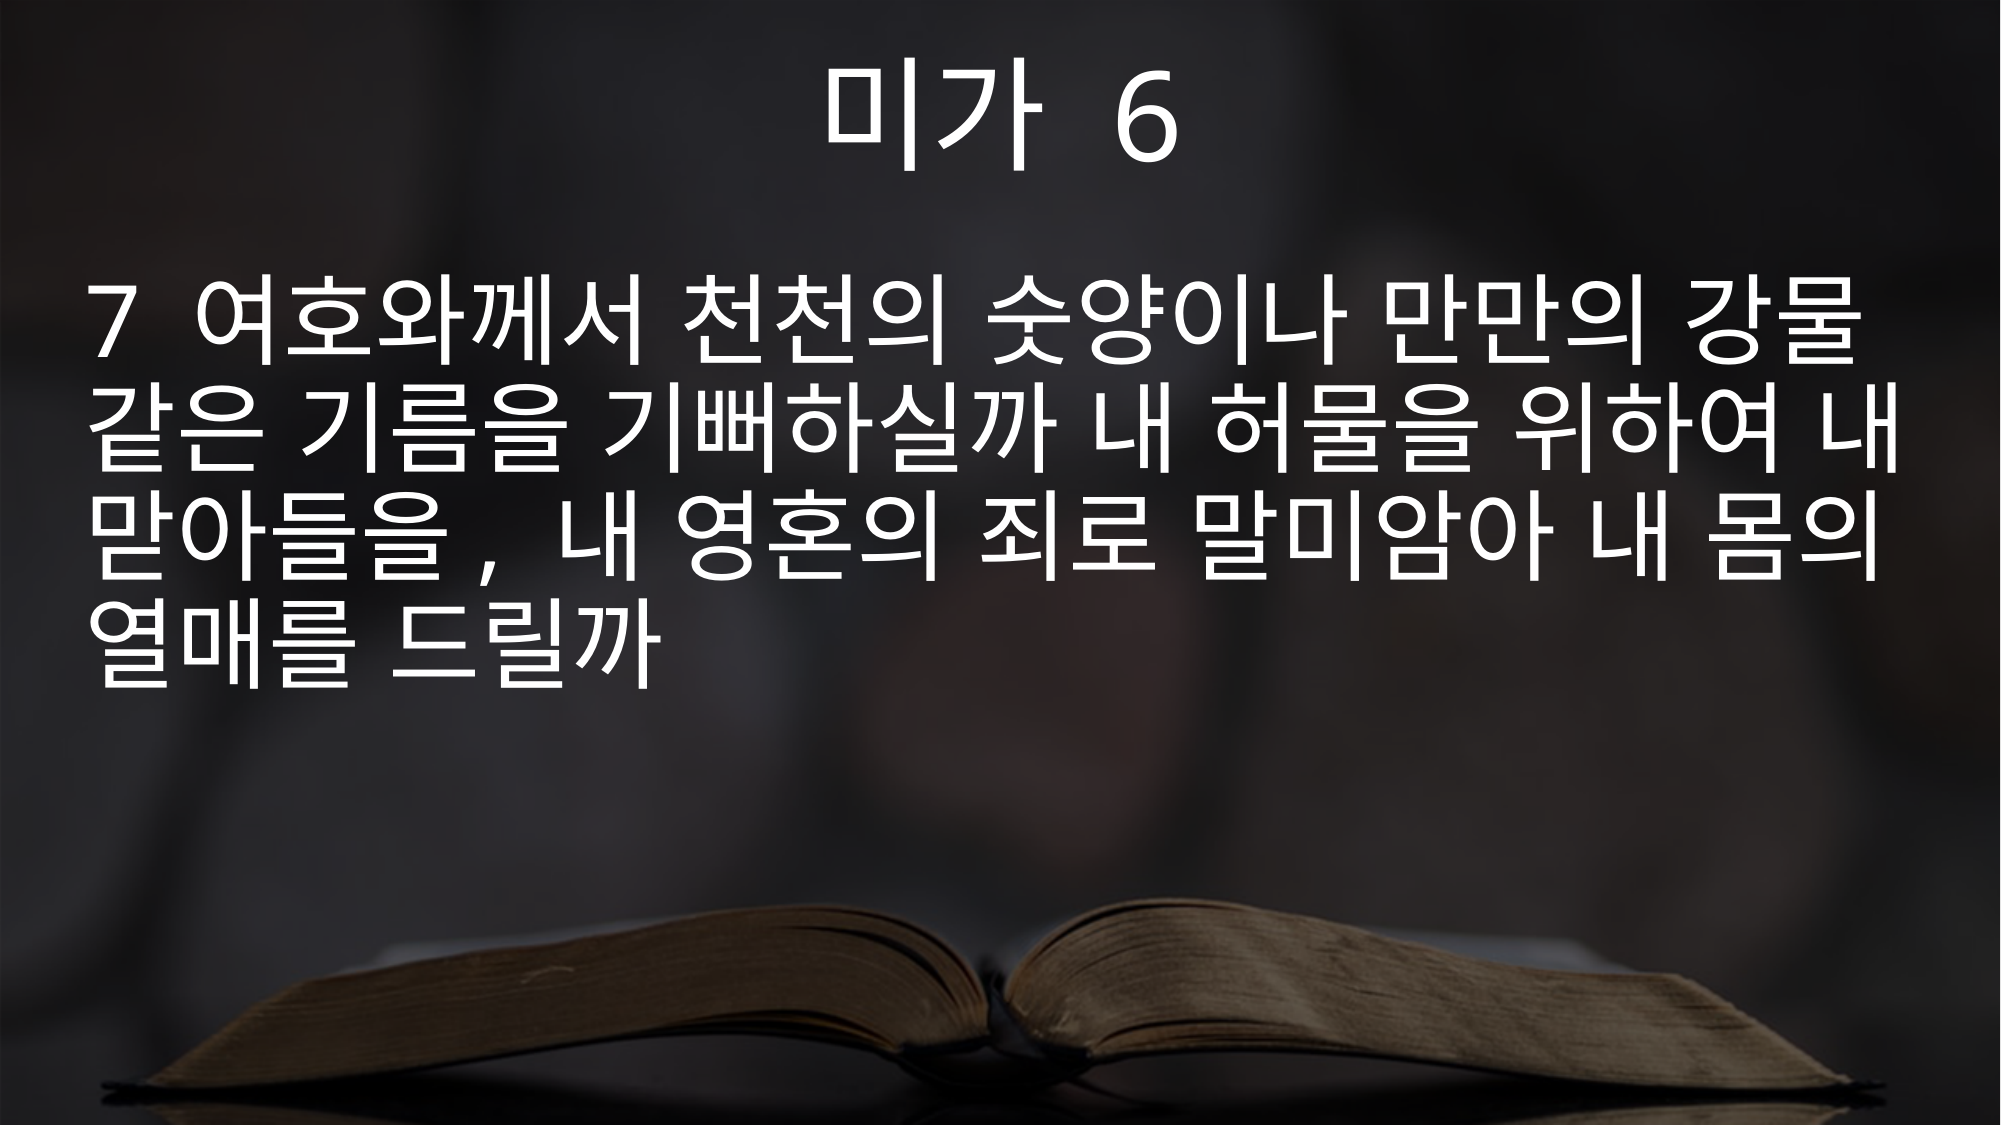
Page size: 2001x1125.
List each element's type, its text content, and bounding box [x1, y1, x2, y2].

picture [0, 0, 2001, 1125]
footer 미가 6 [0, 32, 2000, 192]
list 7 여호와께서 천천의 숫양이나 만만의 강물 같은 기름을 기뻐하실까 내 허물을 위하여 내 맏아들을, 내 영혼의 죄로 말미암아 내 몸의 열매를 드릴까 [69, 263, 1953, 423]
